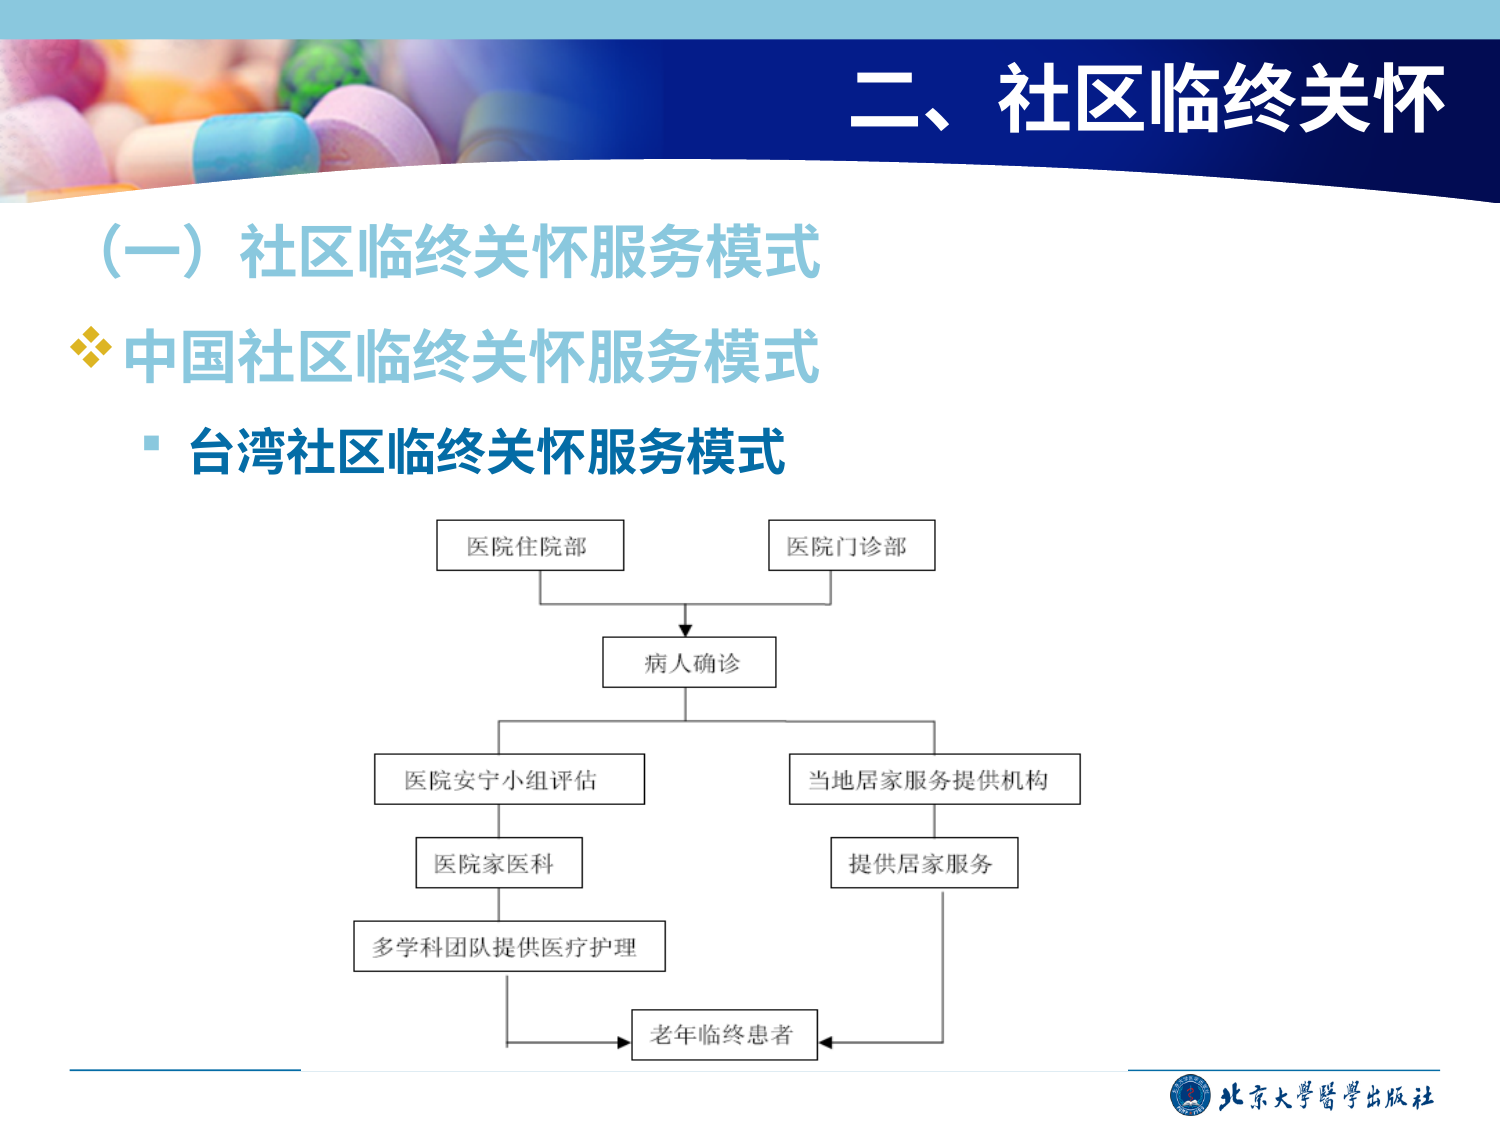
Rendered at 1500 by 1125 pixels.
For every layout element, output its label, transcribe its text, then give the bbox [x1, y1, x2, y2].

list （一）社区临终关怀服务模式 中国社区临终关怀服务模式 台湾社区临终关怀服务模式 [49, 172, 1463, 1071]
picture [1170, 1074, 1436, 1118]
picture [300, 503, 1129, 1071]
picture [0, 40, 1500, 203]
title 二、社区临终关怀 [137, 49, 1463, 143]
